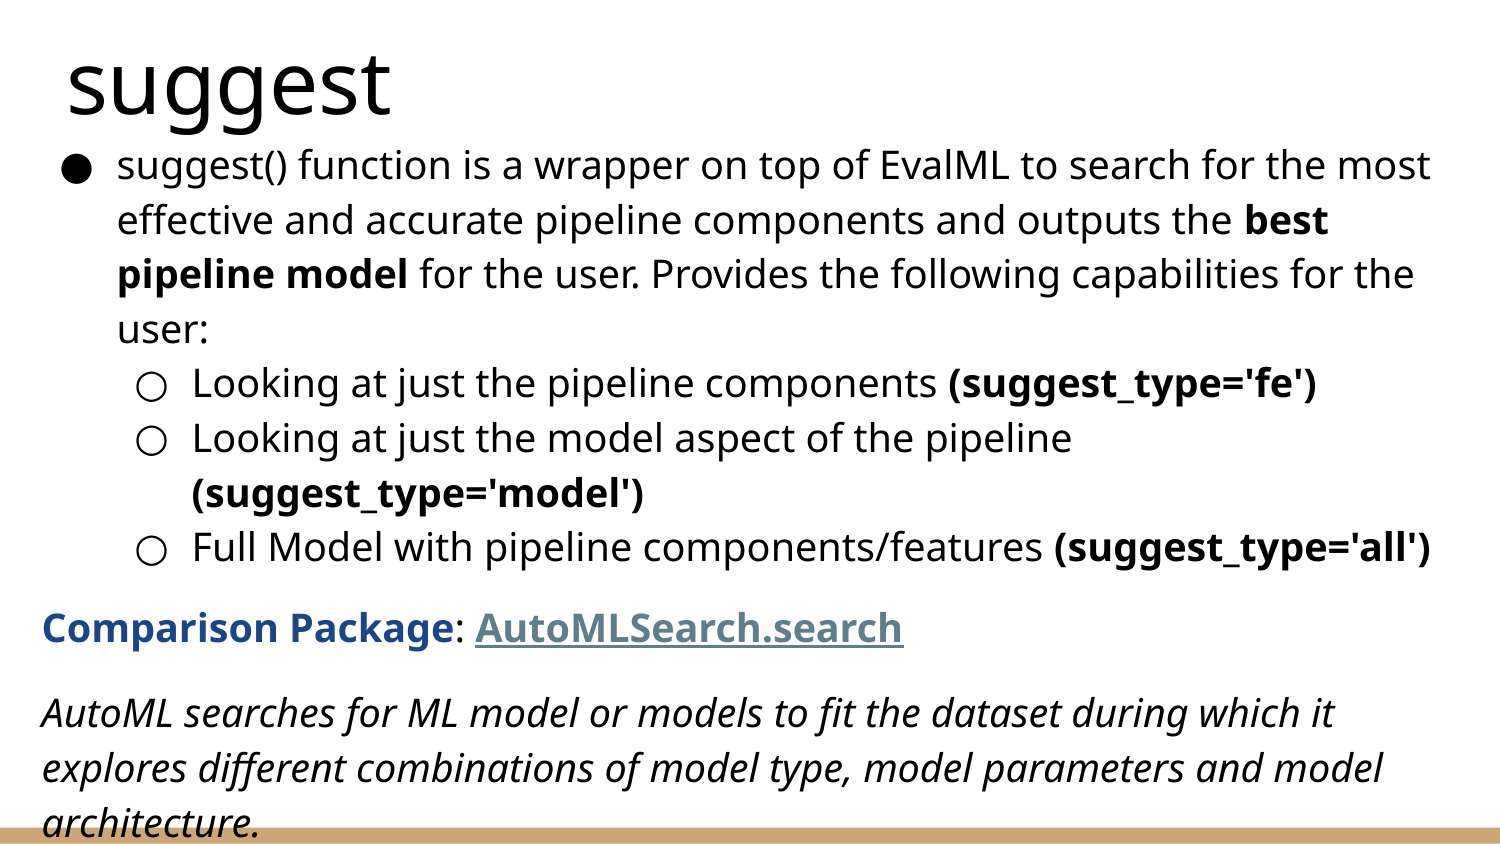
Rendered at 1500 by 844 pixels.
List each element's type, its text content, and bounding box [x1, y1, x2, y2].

list suggest() function is a wrapper on top of EvalML to search for the most effective and accurate pipeline components and outputs the best pipeline model for the user. Provides the following capabilities for the user: Looking at just the pipeline components (suggest_type='fe') Looking at just the model aspect of the pipeline (suggest_type='model') Full Model with pipeline components/features (suggest_type='all') Comparison Package: AutoMLSearch.search AutoML searches for ML model or models to fit the dataset during which it explores different combinations of model type, model parameters and model architecture. [26, 118, 1449, 804]
title suggest [51, 10, 1449, 118]
